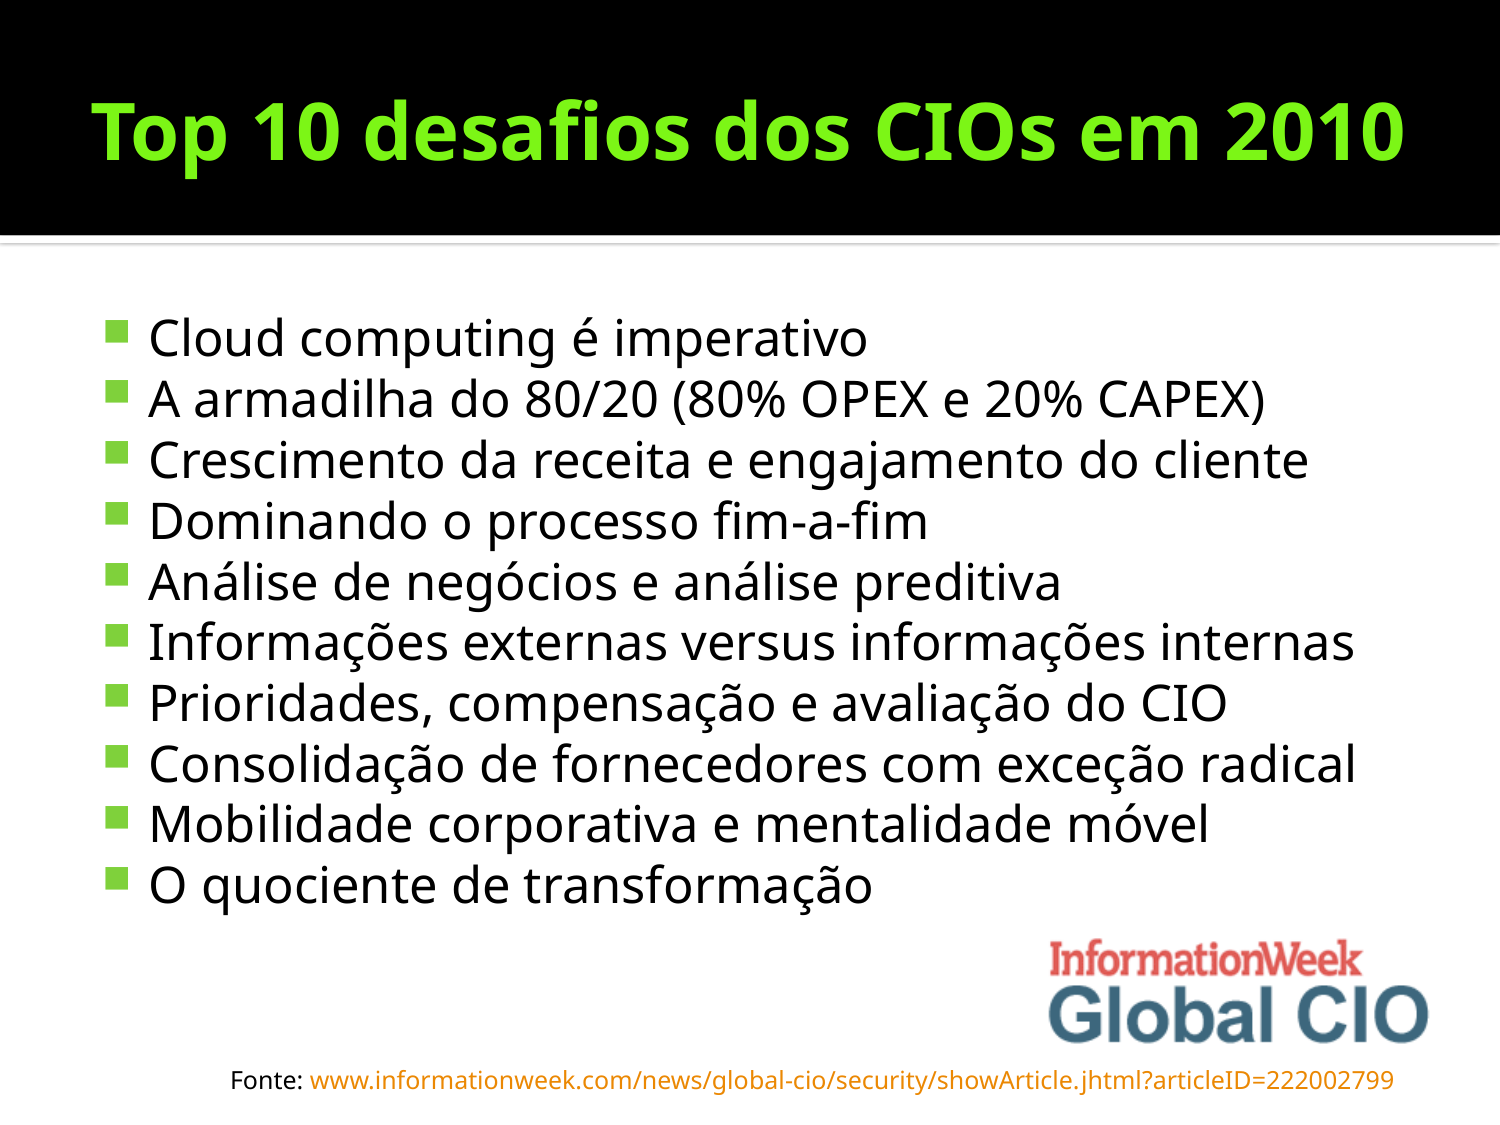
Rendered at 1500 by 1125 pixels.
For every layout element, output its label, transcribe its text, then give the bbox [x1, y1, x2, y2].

list Cloud computing é imperativo A armadilha do 80/20 (80% OPEX e 20% CAPEX) Crescimento da receita e engajamento do cliente Dominando o processo fim-a-fim Análise de negócios e análise preditiva Informações externas versus informações internas Prioridades, compensação e avaliação do CIO Consolidação de fornecedores com exceção radical Mobilidade corporativa e mentalidade móvel O quociente de transformação [75, 291, 1425, 1050]
picture [1046, 937, 1431, 1047]
title Top 10 desafios dos CIOs em 2010 [75, 25, 1425, 231]
text_box Fonte: www.informationweek.com/news/global-cio/security/showArticle.jhtml?articleID=222002799 [215, 1056, 1410, 1106]
